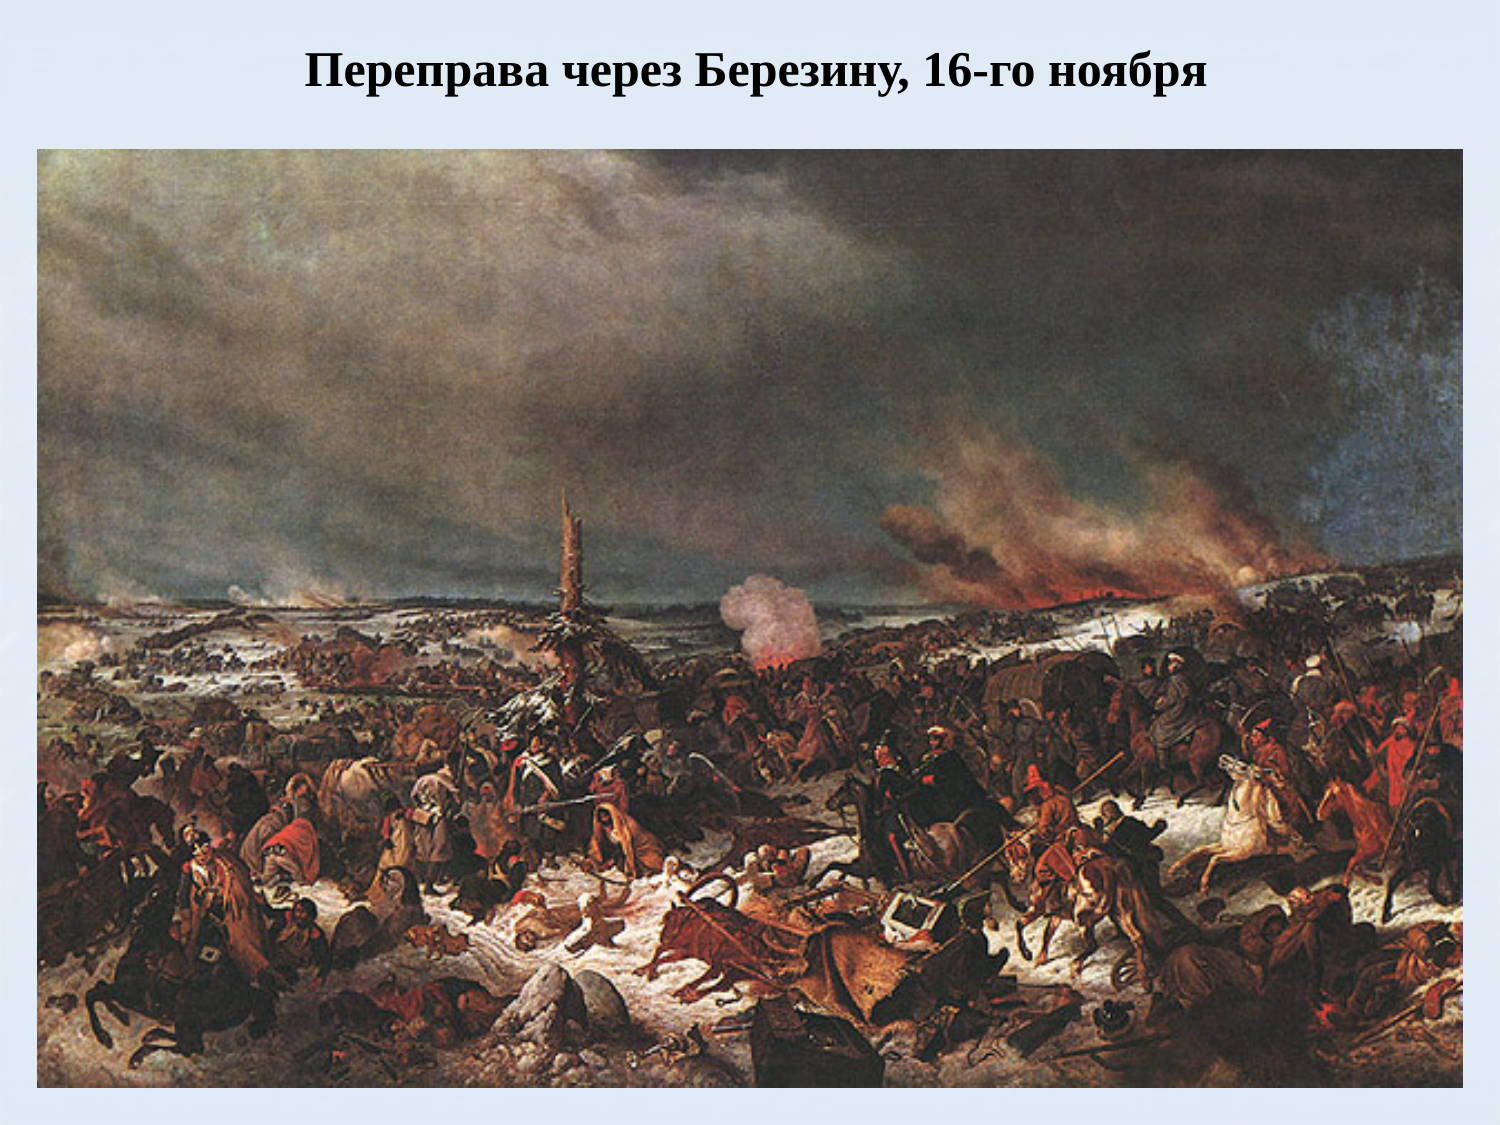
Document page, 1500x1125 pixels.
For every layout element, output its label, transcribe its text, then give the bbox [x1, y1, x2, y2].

picture [37, 149, 1463, 1088]
text_box Переправа через Березину, 16-го ноября [224, 28, 1288, 149]
